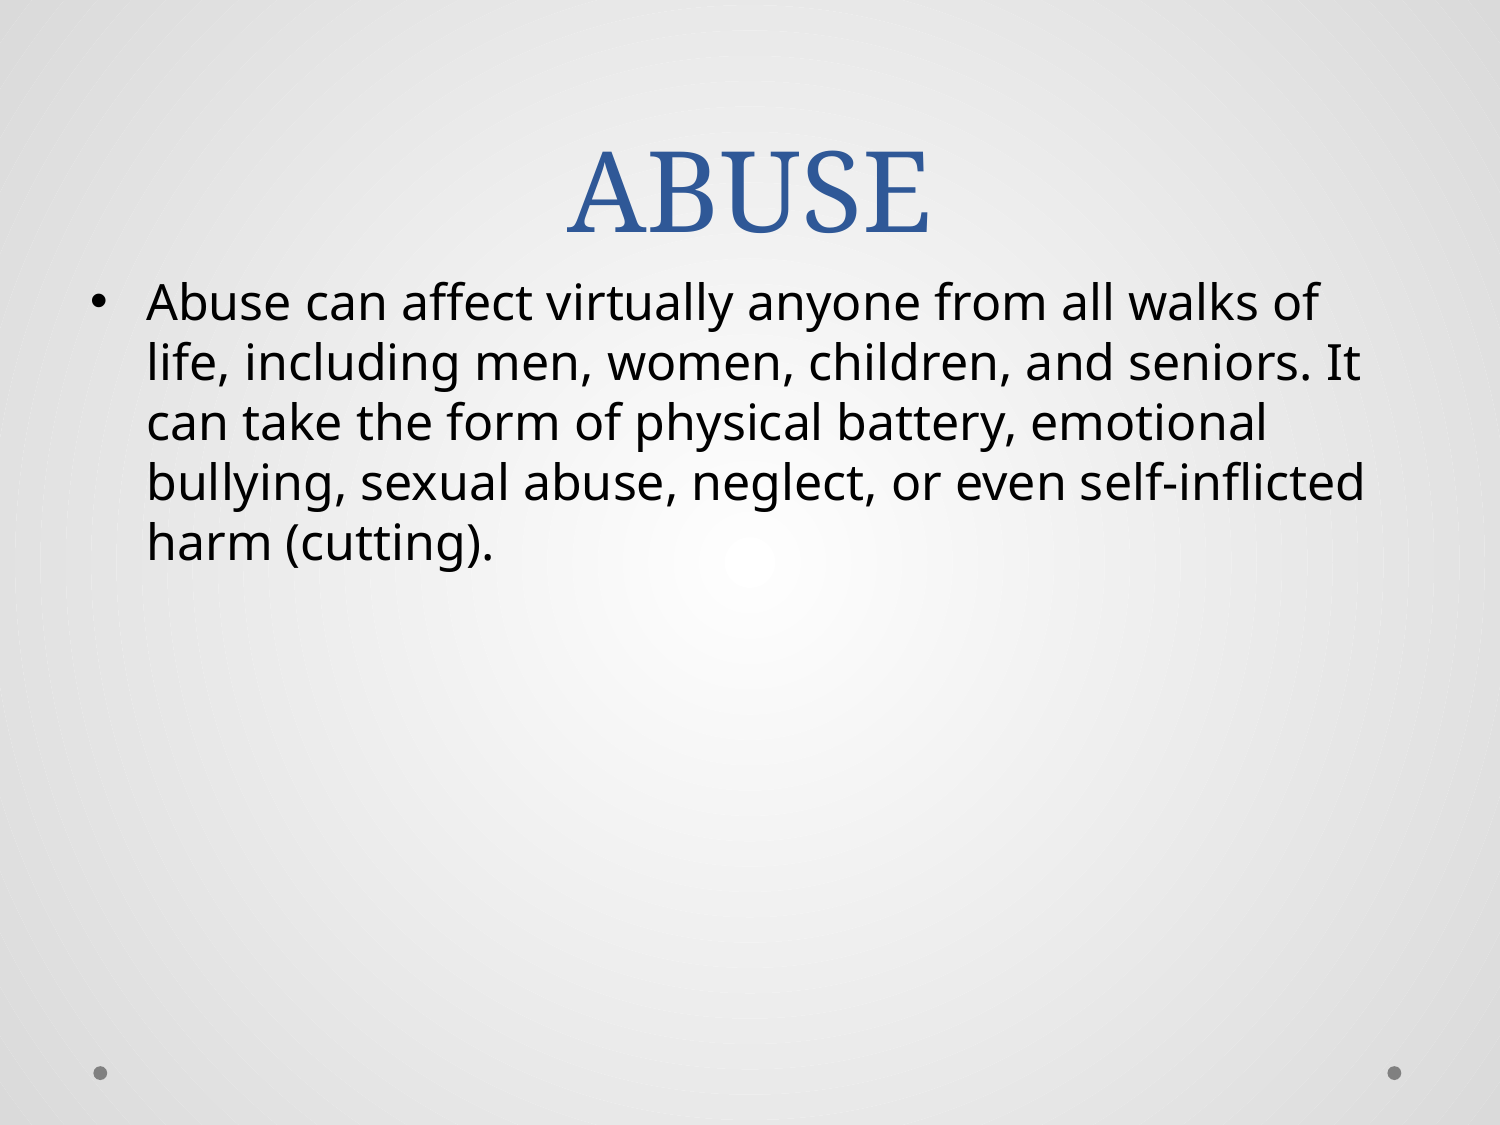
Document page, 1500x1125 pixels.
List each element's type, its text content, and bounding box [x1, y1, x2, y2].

list Abuse can affect virtually anyone from all walks of life, including men, women, children, and seniors. It can take the form of physical battery, emotional bullying, sexual abuse, neglect, or even self-inflicted harm (cutting). [75, 262, 1425, 1005]
title ABUSE [75, 0, 1425, 262]
